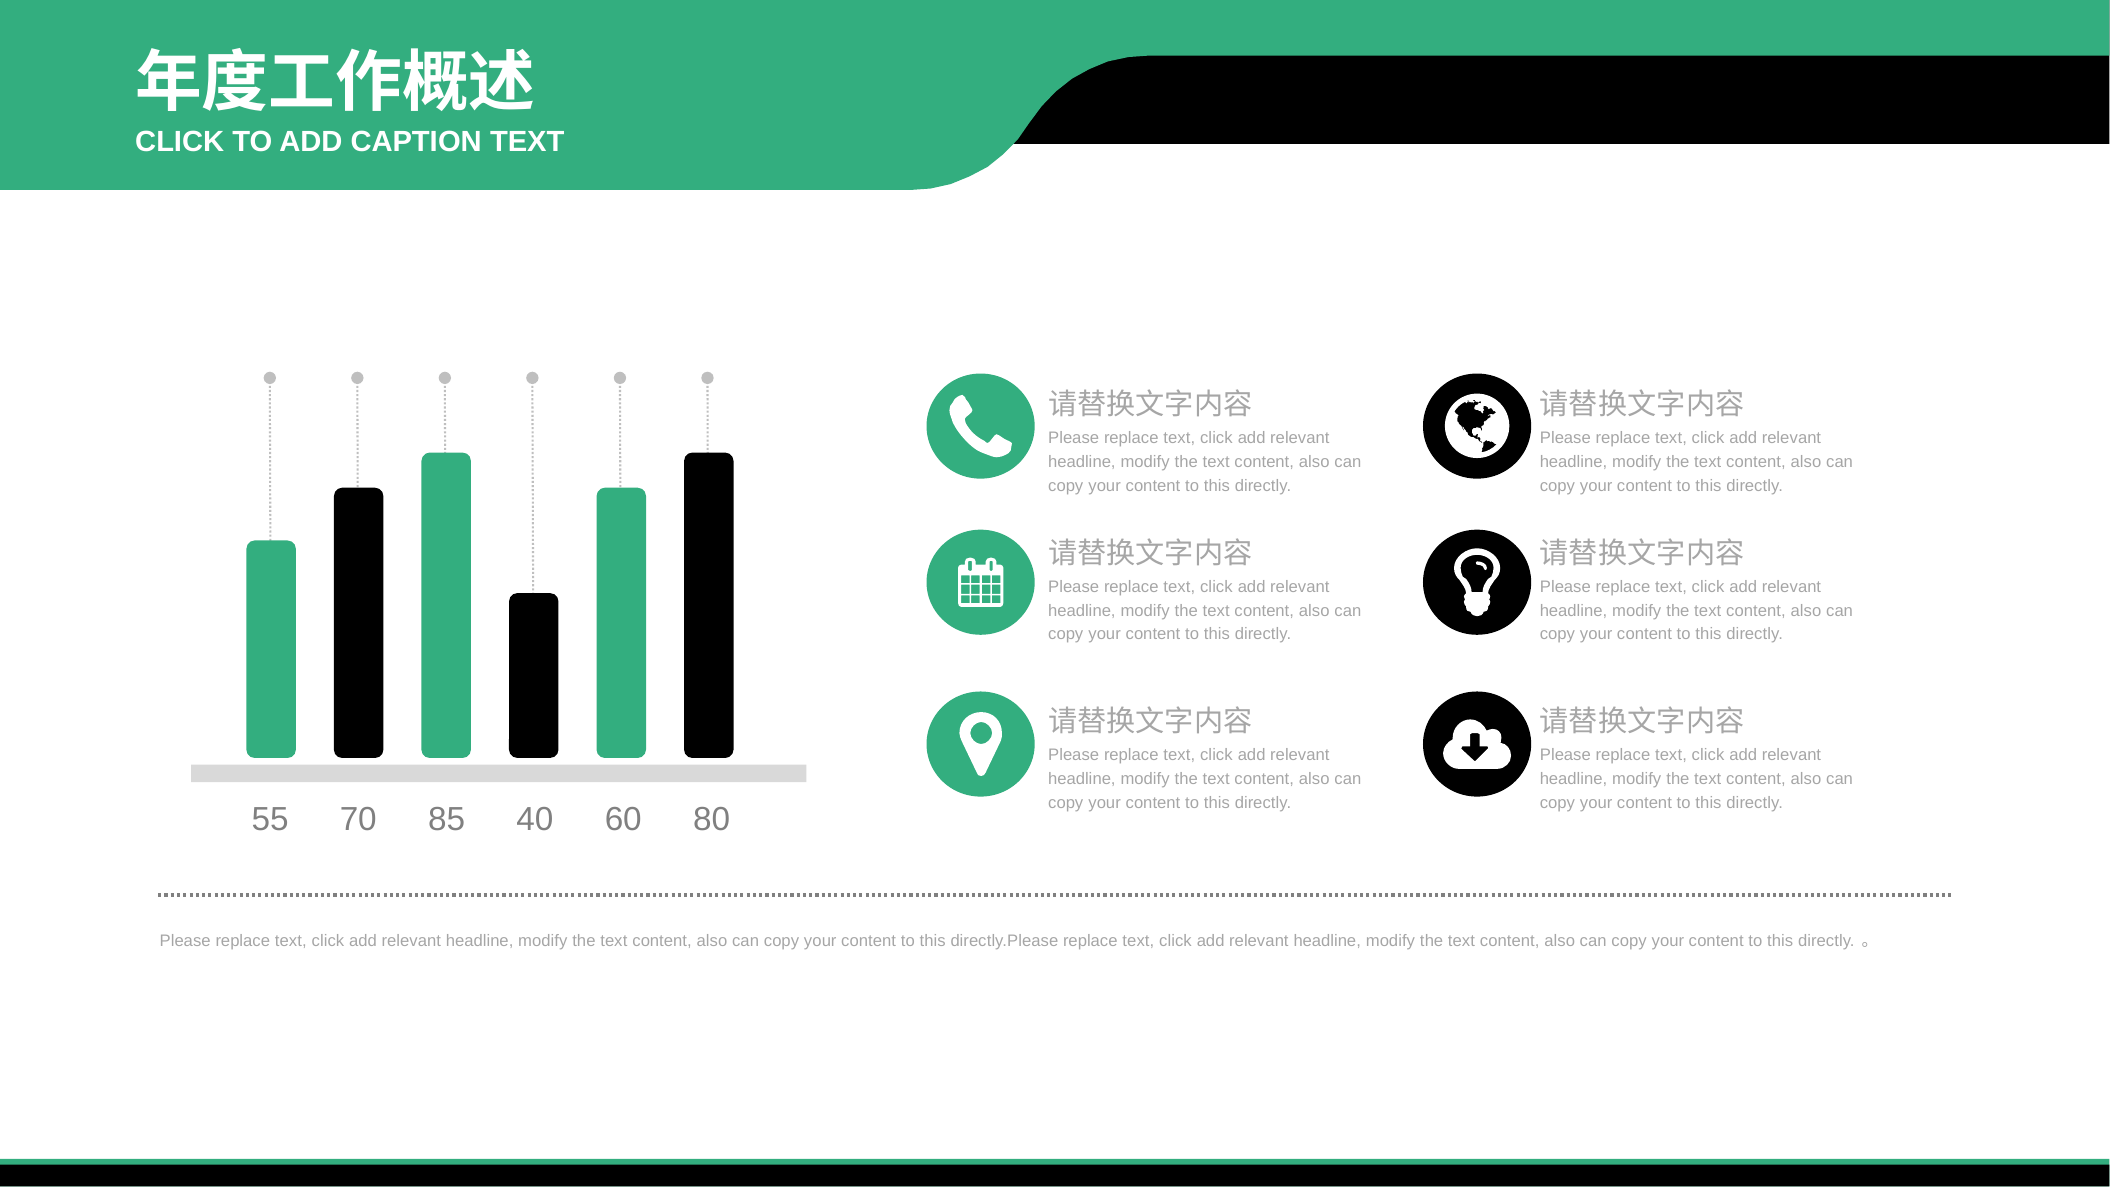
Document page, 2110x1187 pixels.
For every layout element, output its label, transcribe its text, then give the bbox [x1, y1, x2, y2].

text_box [926, 373, 1035, 479]
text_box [1048, 695, 1383, 811]
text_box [926, 691, 1035, 797]
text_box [1539, 527, 1874, 643]
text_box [333, 377, 384, 758]
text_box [684, 377, 734, 758]
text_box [1048, 378, 1392, 494]
text_box CLICK TO ADD CAPTION TEXT [135, 122, 596, 158]
text_box 55 [251, 789, 289, 837]
text_box 40 [516, 789, 554, 837]
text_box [1422, 529, 1532, 635]
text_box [246, 377, 296, 758]
text_box 80 [692, 789, 731, 837]
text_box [509, 377, 559, 758]
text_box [1539, 695, 1874, 811]
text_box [1422, 373, 1532, 479]
text_box 85 [428, 789, 466, 837]
text_box 70 [339, 789, 377, 837]
text_box 60 [604, 789, 642, 837]
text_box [1422, 691, 1532, 797]
text_box 年度工作概述 [135, 38, 596, 119]
text_box Please replace text, click add relevant headline, modify the text content, also can copy your content to this directly.Please replace text, click add relevant headline, modify the text content, also can copy your content to this directly.。 [159, 925, 1950, 950]
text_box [596, 377, 646, 758]
text_box [190, 763, 807, 783]
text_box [421, 377, 471, 758]
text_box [926, 529, 1035, 635]
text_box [1048, 527, 1383, 643]
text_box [1539, 378, 1874, 494]
